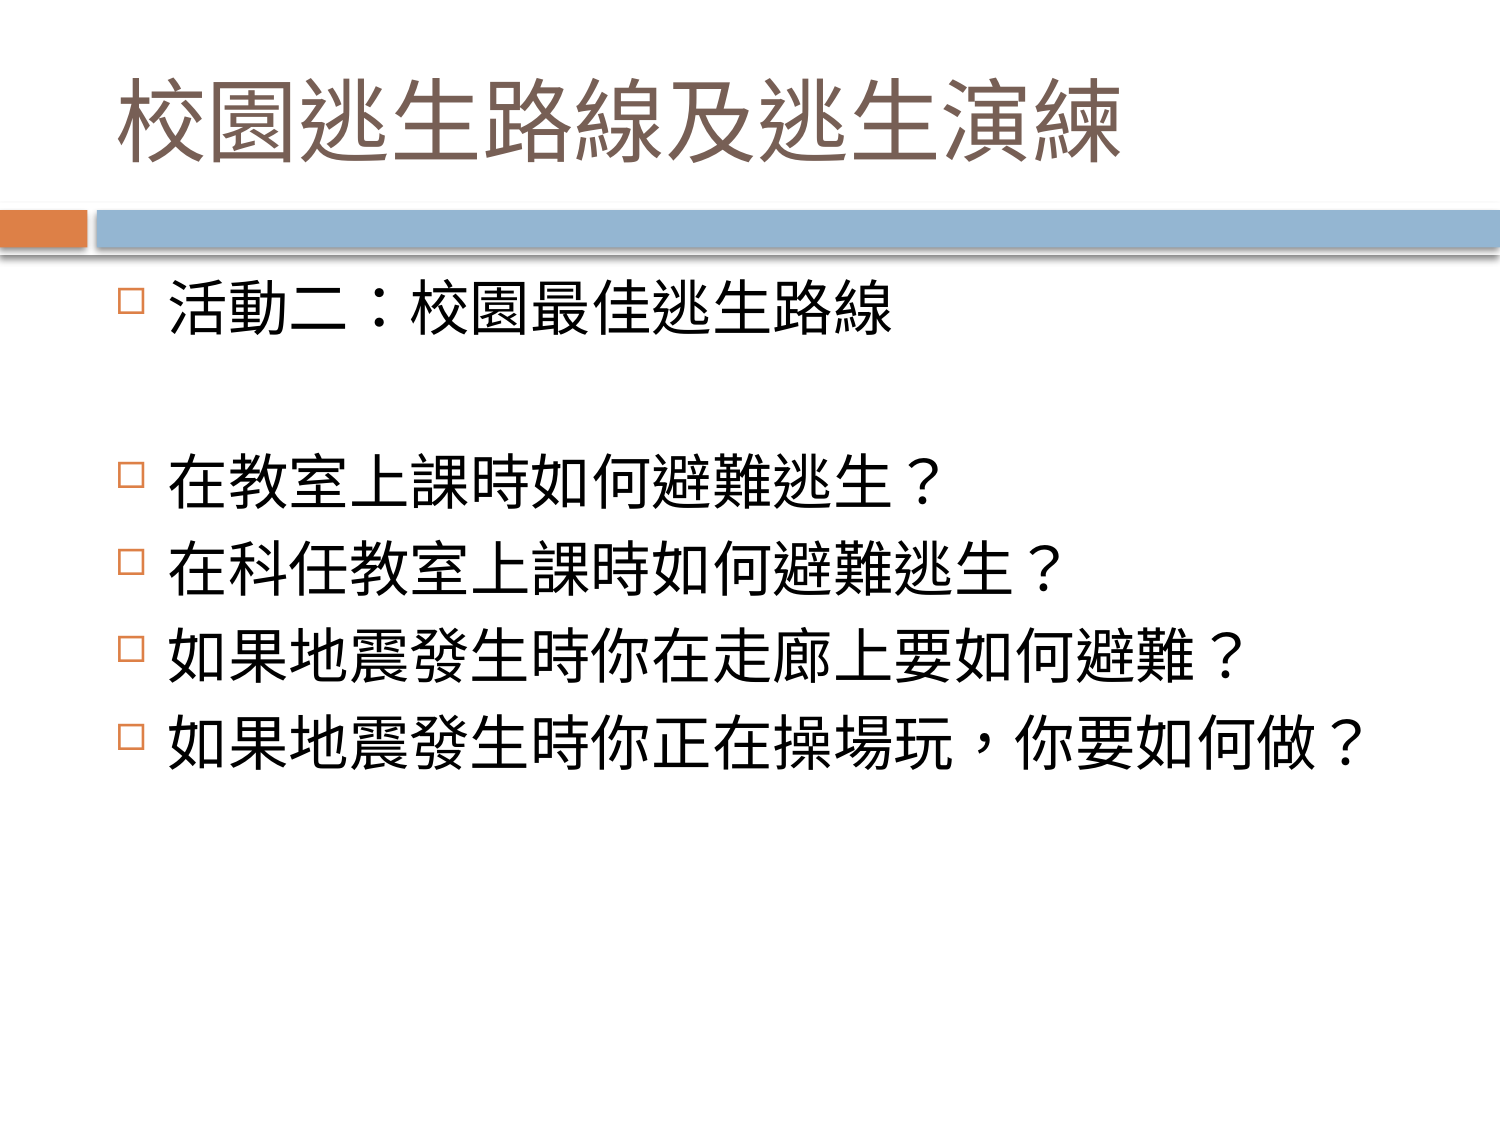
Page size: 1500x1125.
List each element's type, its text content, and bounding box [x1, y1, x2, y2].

title 校園逃生路線及逃生演練 [100, 37, 1438, 200]
list 活動二：校園最佳逃生路線 在教室上課時如何避難逃生？ 在科任教室上課時如何避難逃生？ 如果地震發生時你在走廊上要如何避難？ 如果地震發生時你正在操場玩，你要如何做？ [100, 262, 1438, 961]
